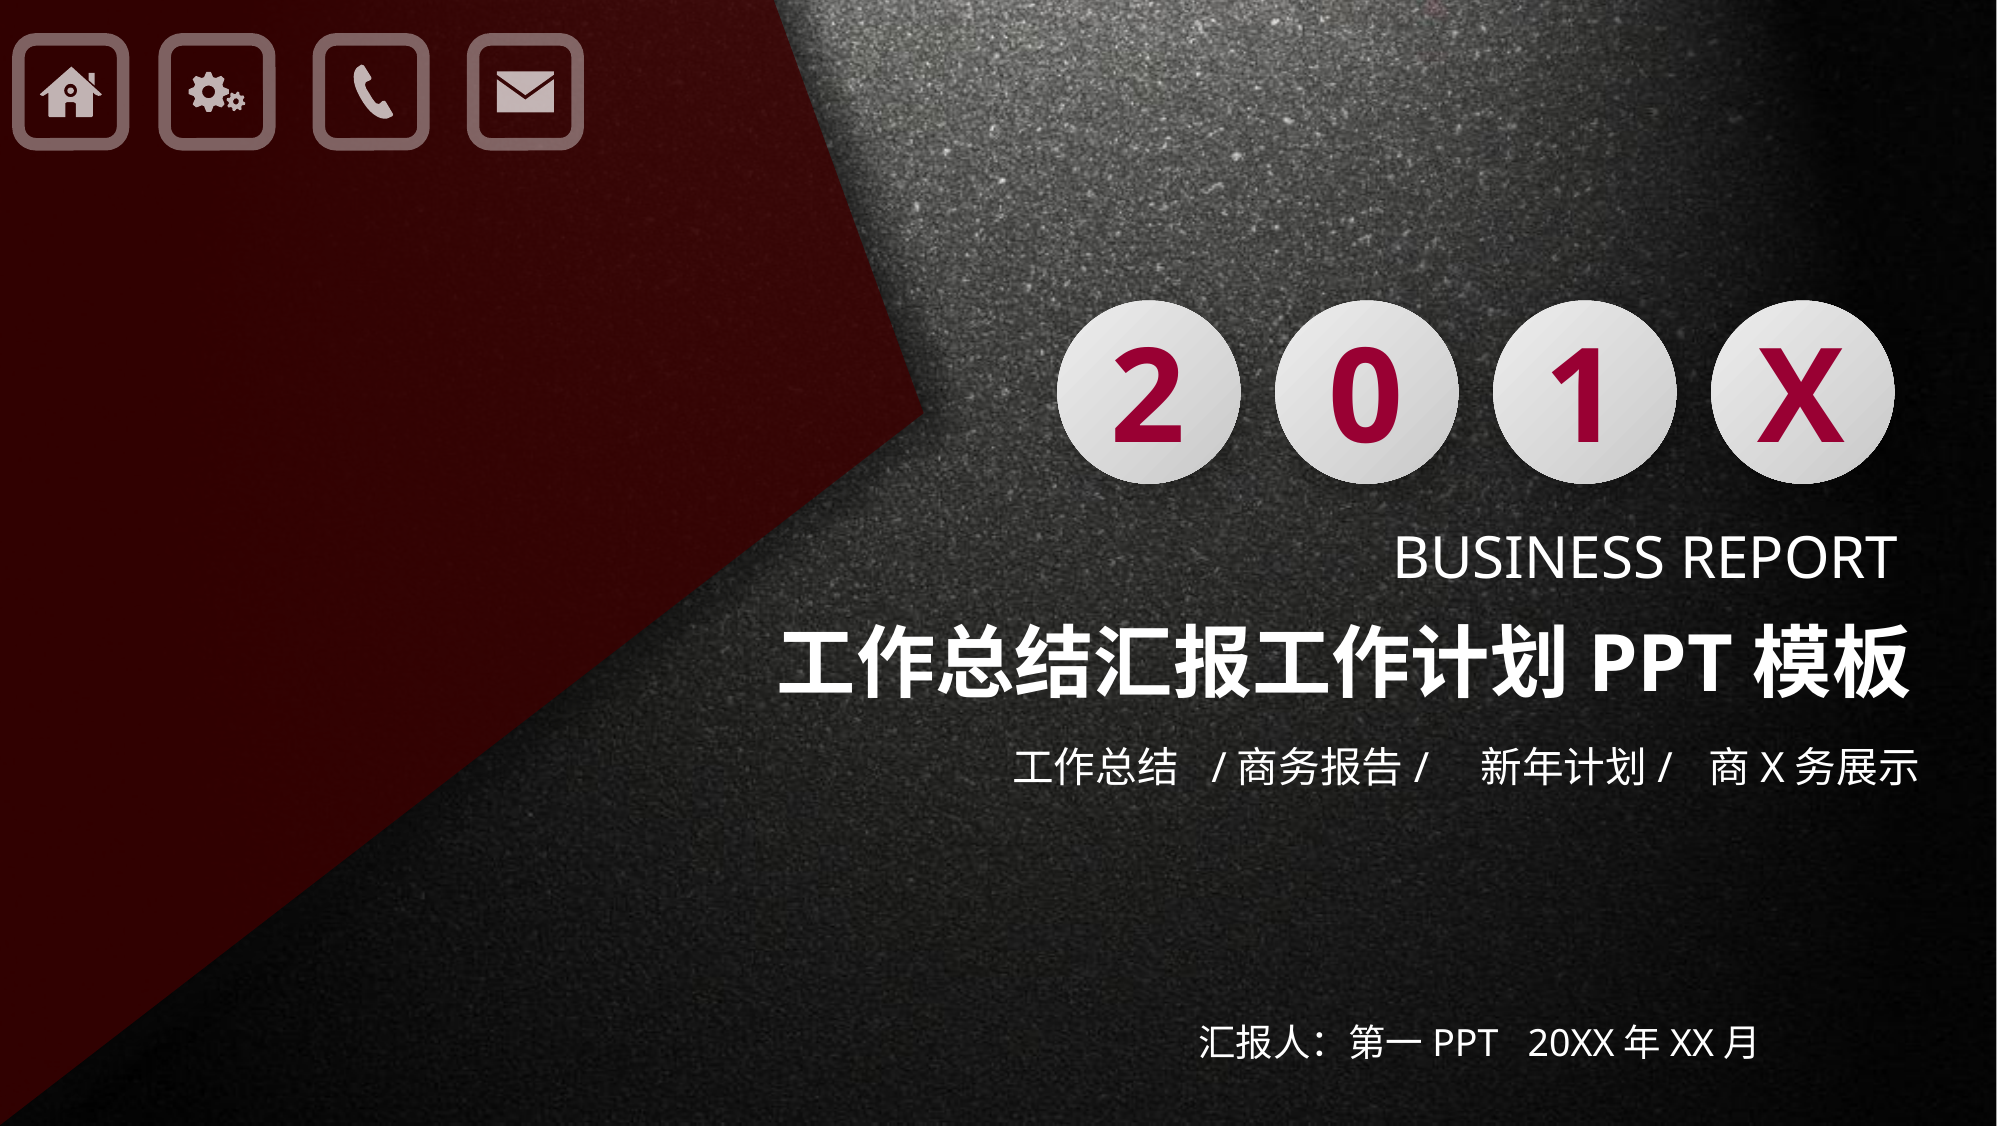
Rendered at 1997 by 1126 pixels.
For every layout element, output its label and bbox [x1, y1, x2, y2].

text_box [1710, 300, 1895, 484]
text_box [318, 39, 424, 145]
text_box [472, 39, 578, 145]
text_box [1492, 300, 1677, 484]
text_box [1274, 300, 1459, 484]
text_box [1056, 300, 1241, 484]
text_box [18, 39, 124, 145]
text_box [164, 39, 270, 145]
picture [0, 0, 1997, 1126]
text_box [996, 732, 1928, 800]
